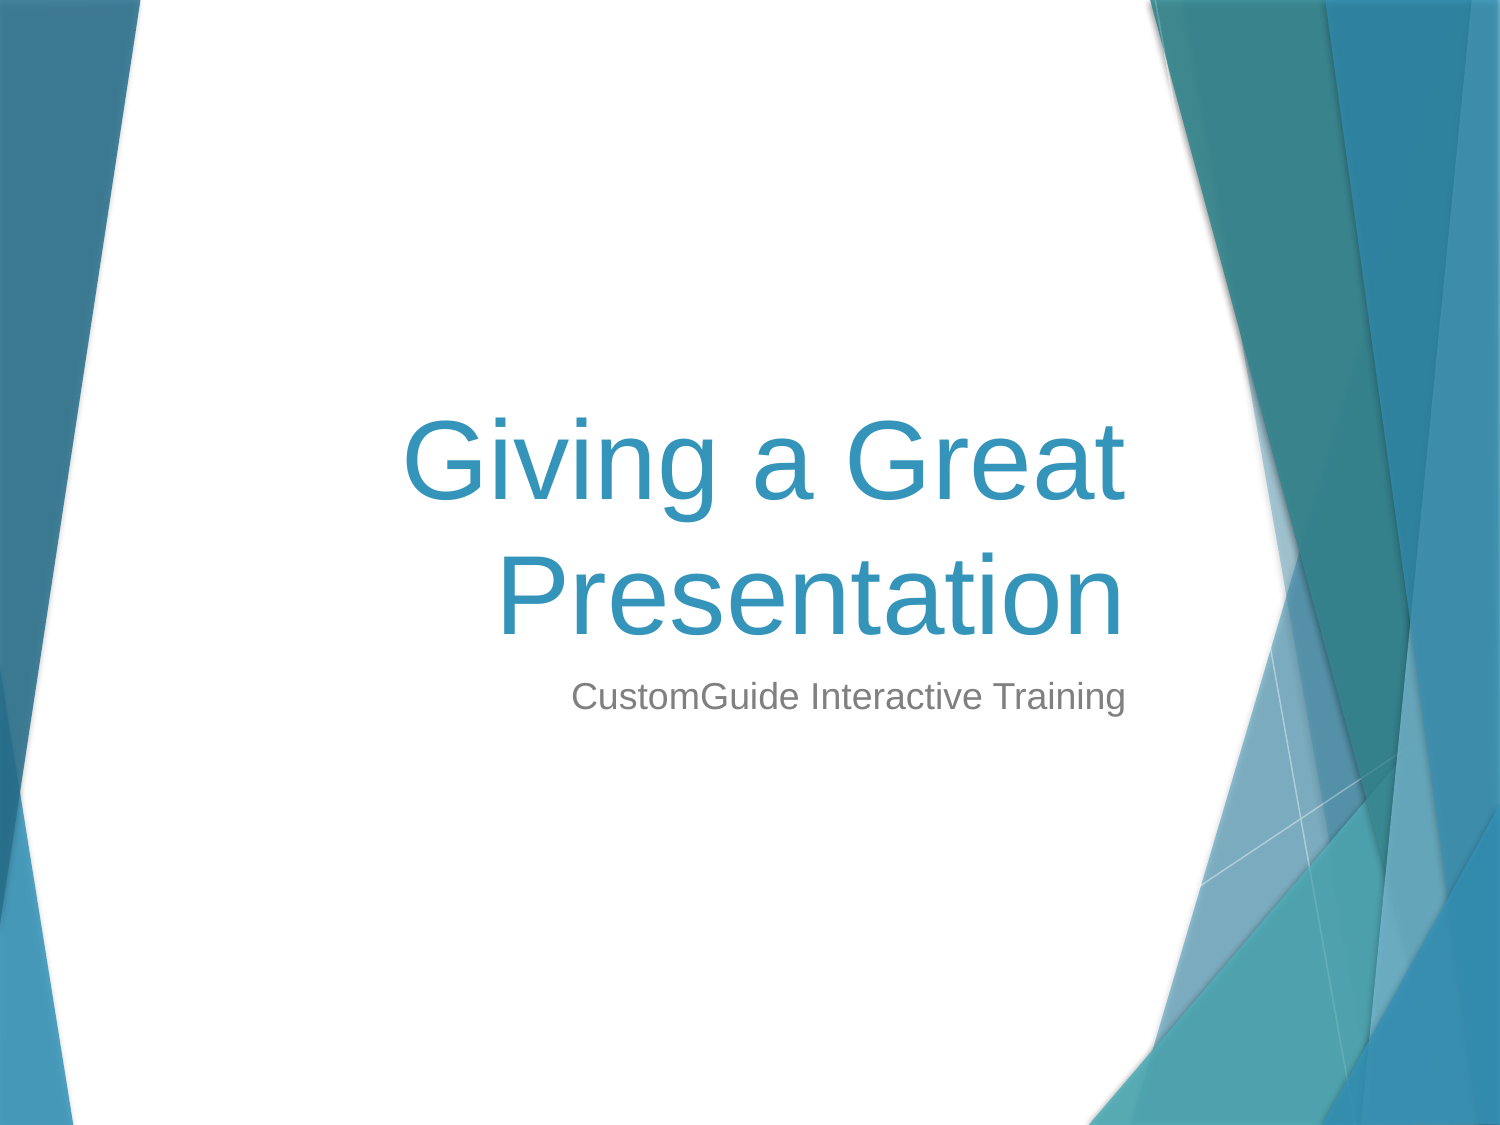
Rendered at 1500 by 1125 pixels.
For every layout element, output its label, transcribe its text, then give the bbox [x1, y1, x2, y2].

title Giving a Great Presentation [185, 394, 1142, 664]
subtitle CustomGuide Interactive Training [185, 664, 1142, 845]
